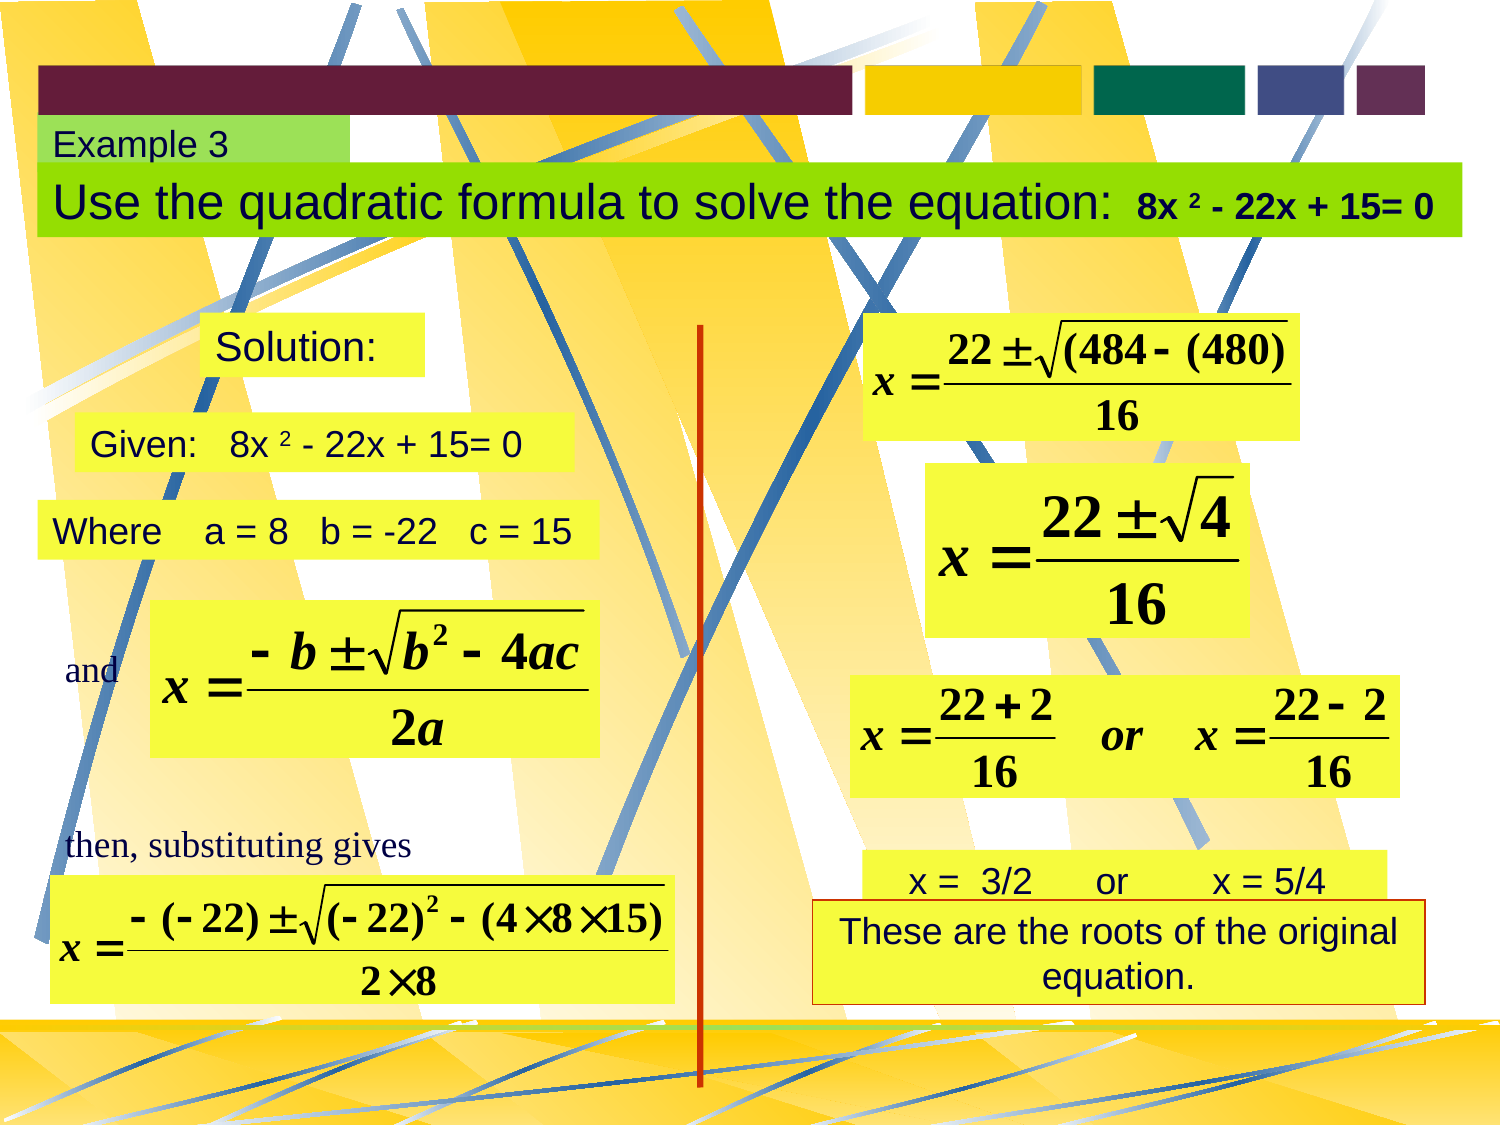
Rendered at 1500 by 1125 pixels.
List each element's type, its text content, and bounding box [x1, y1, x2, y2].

text_box Where a = 8 b = -22 c = 15 [37, 499, 600, 560]
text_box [149, 599, 601, 758]
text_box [849, 674, 1401, 798]
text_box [924, 462, 1251, 639]
text_box then, substituting gives [50, 812, 463, 873]
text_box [862, 312, 1301, 441]
text_box and [49, 637, 138, 698]
picture [24, 49, 1426, 116]
text_box Use the quadratic formula to solve the equation: 8x 2 - 22x + 15= 0 [37, 162, 1463, 238]
text_box x = 3/2 or x = 5/4 [862, 849, 1388, 899]
text_box Solution: [199, 312, 425, 378]
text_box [49, 874, 676, 1005]
text_box These are the roots of the original equation. [812, 899, 1425, 1005]
text_box Example 3 [37, 123, 350, 162]
text_box Given: 8x 2 - 22x + 15= 0 [74, 412, 575, 473]
